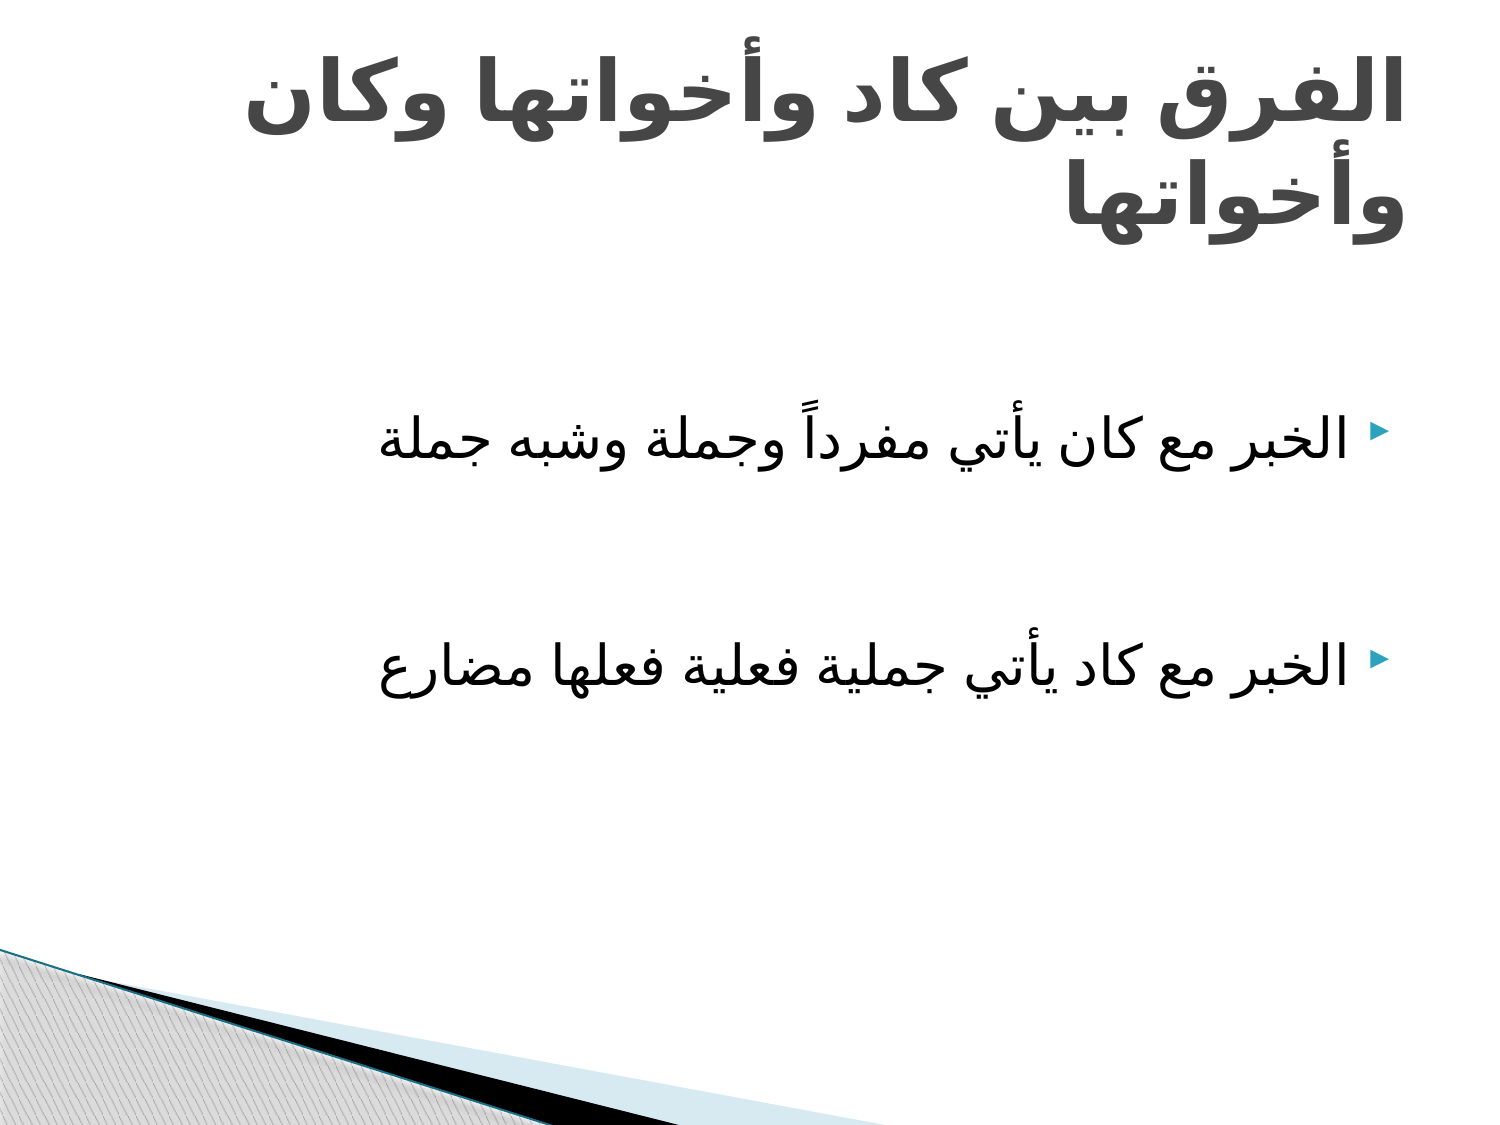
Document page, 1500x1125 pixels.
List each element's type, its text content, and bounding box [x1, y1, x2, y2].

list الخبر مع كان يأتي مفرداً وجملة وشبه جملة الخبر مع كاد يأتي جملية فعلية فعلها مضارع [75, 243, 1425, 986]
title الفرق بين كاد وأخواتها وكان وأخواتها [75, 45, 1425, 233]
